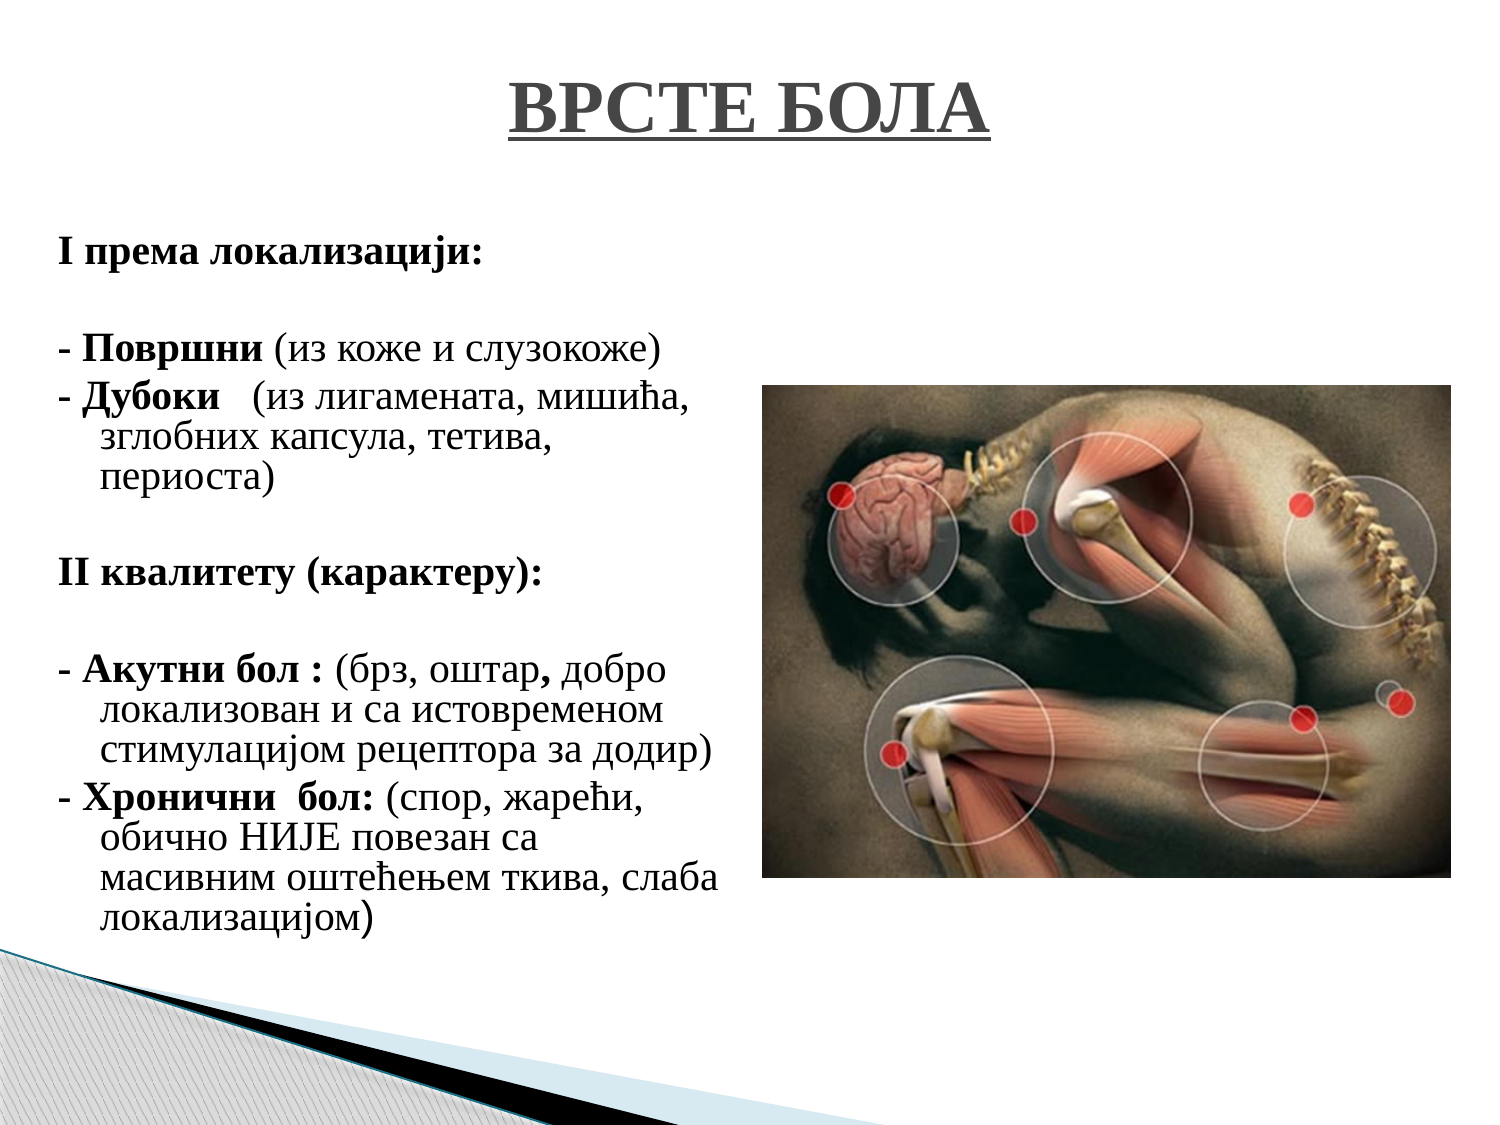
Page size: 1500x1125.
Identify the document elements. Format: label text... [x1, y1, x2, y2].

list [762, 385, 1451, 878]
title ВРСТЕ БОЛА [49, 37, 1451, 168]
list I према локализацији: - Површни (из коже и слузокоже) - Дубоки (из лигамената, мишића, зглобних капсула, тетива, периоста) II квалитету (карактеру): - Акутни бол : (брз, оштар, добро локализован и са истовременом стимулацијом рецептора за додир) - Хронични бол: (спор, жарећи, обично НИЈЕ повезан са масивним оштећењем ткива, слаба локализацијом) [24, 224, 738, 1050]
